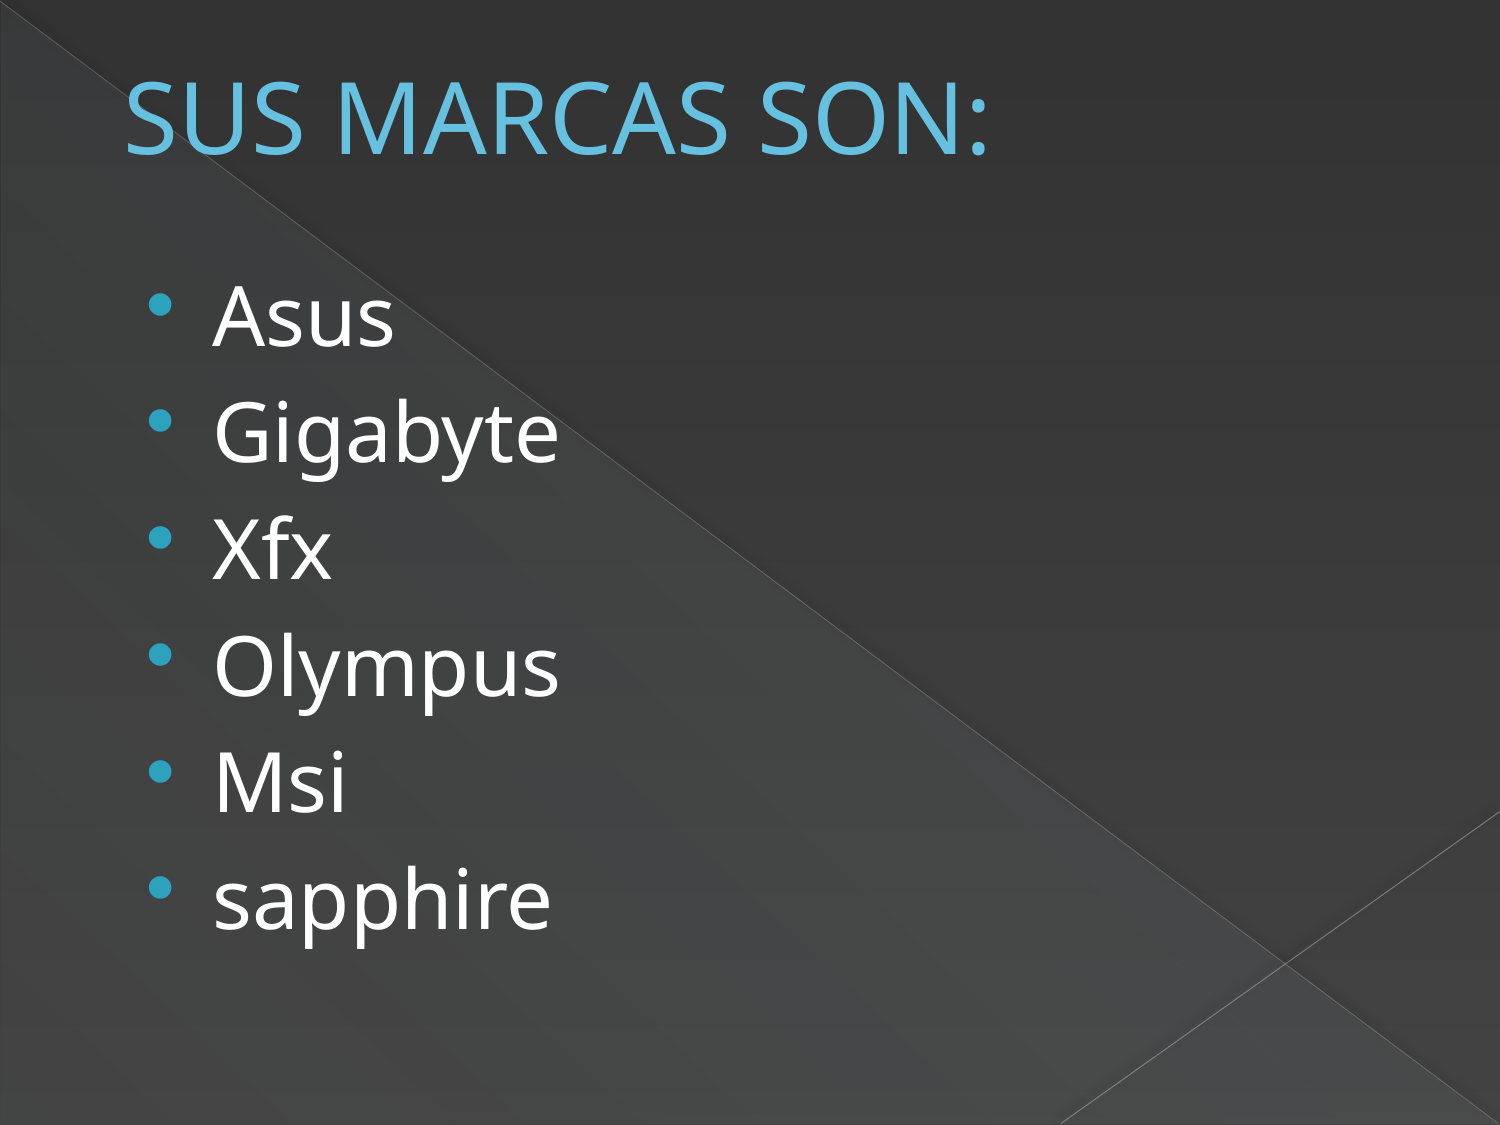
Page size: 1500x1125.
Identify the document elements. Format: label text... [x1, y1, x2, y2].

title SUS MARCAS SON: [29, 0, 1380, 230]
list Asus Gigabyte Xfx Olympus Msi sapphire [123, 255, 1474, 1006]
